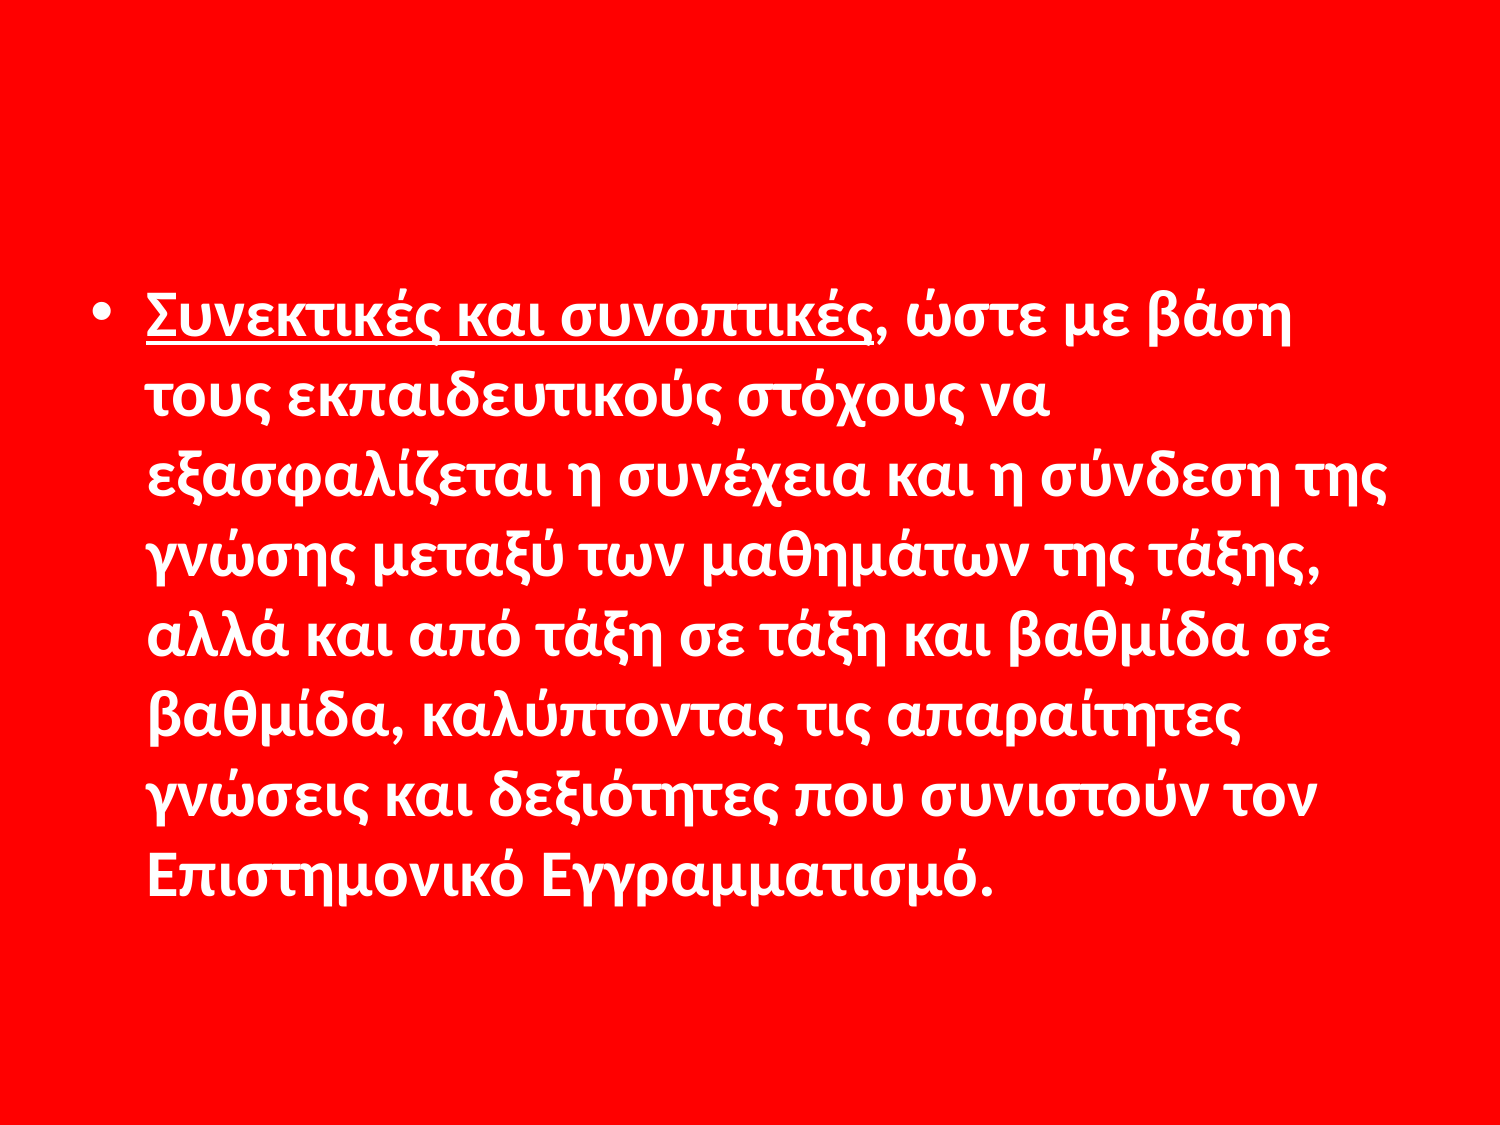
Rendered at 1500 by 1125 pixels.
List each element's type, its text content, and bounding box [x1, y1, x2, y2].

list Συνεκτικές και συνοπτικές, ώστε με βάση τους εκπαιδευτικούς στόχους να εξασφαλίζεται η συνέχεια και η σύνδεση της γνώσης μεταξύ των μαθημάτων της τάξης, αλλά και από τάξη σε τάξη και βαθμίδα σε βαθμίδα, καλύπτοντας τις απαραίτητες γνώσεις και δεξιότητες που συνιστούν τον Επιστημονικό Εγγραμματισμό. [75, 262, 1425, 1005]
